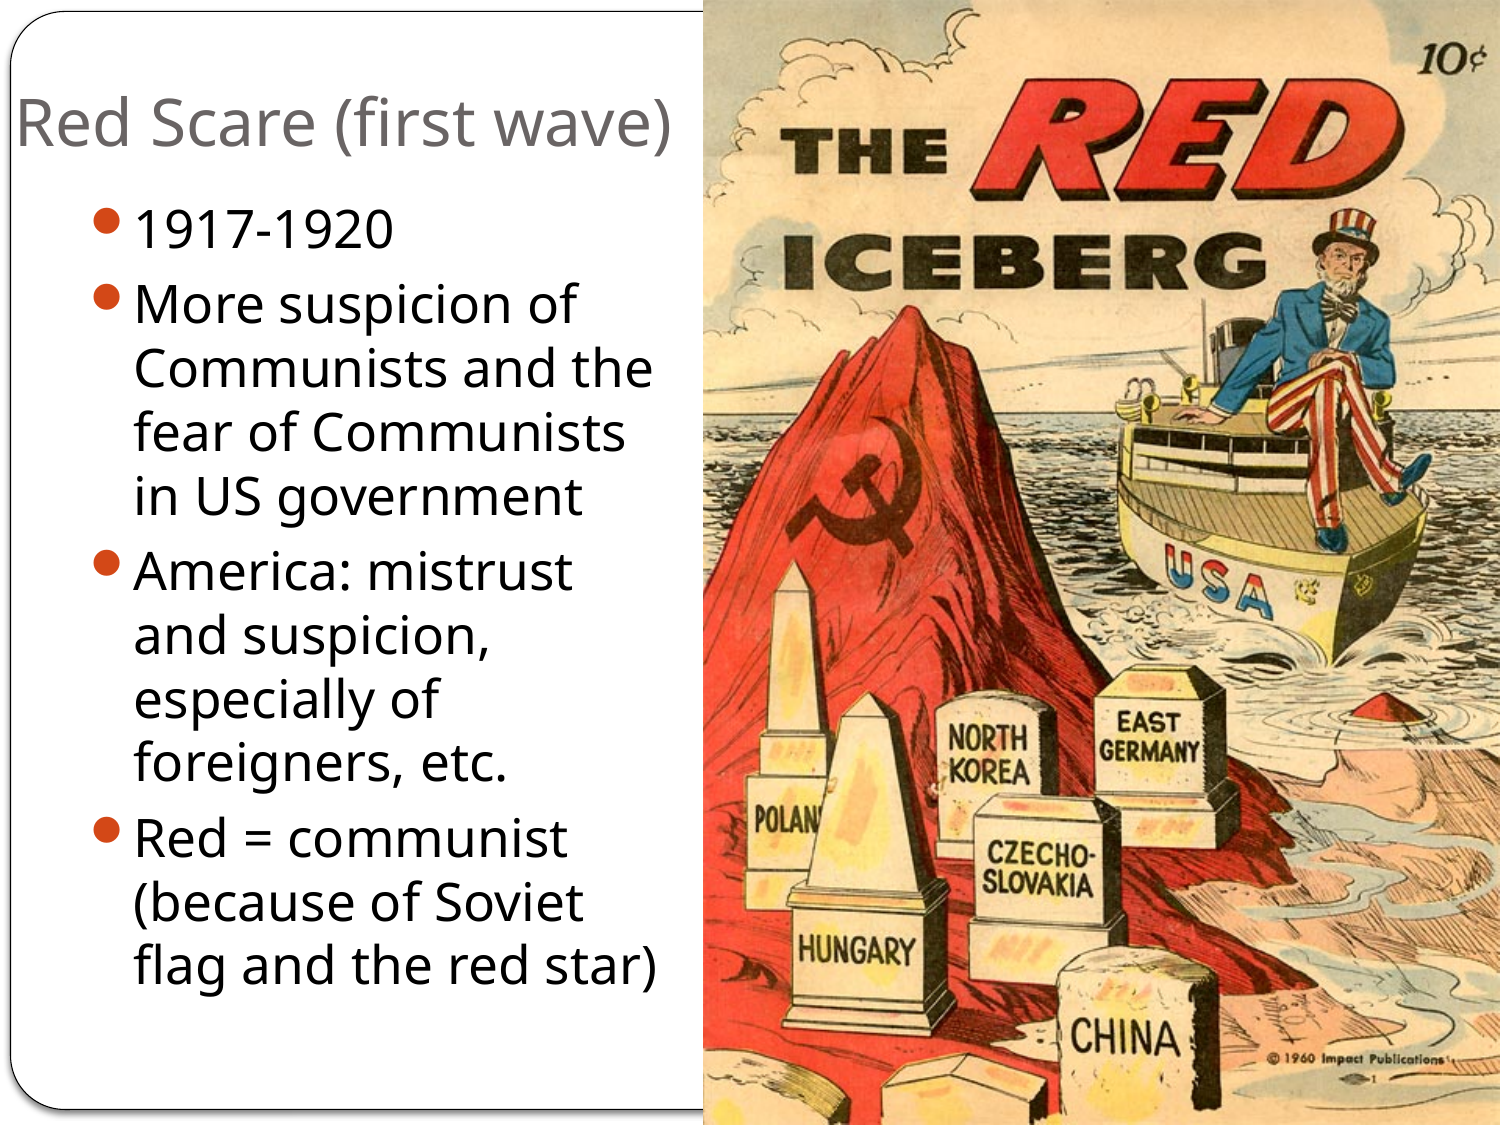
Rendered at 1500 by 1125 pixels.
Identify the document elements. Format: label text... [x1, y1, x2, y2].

picture [702, 0, 1500, 1125]
list 1917-1920 More suspicion of Communists and the fear of Communists in US government America: mistrust and suspicion, especially of foreigners, etc. Red = communist (because of Soviet flag and the red star) [75, 187, 675, 1125]
title Red Scare (first wave) [0, 24, 688, 175]
